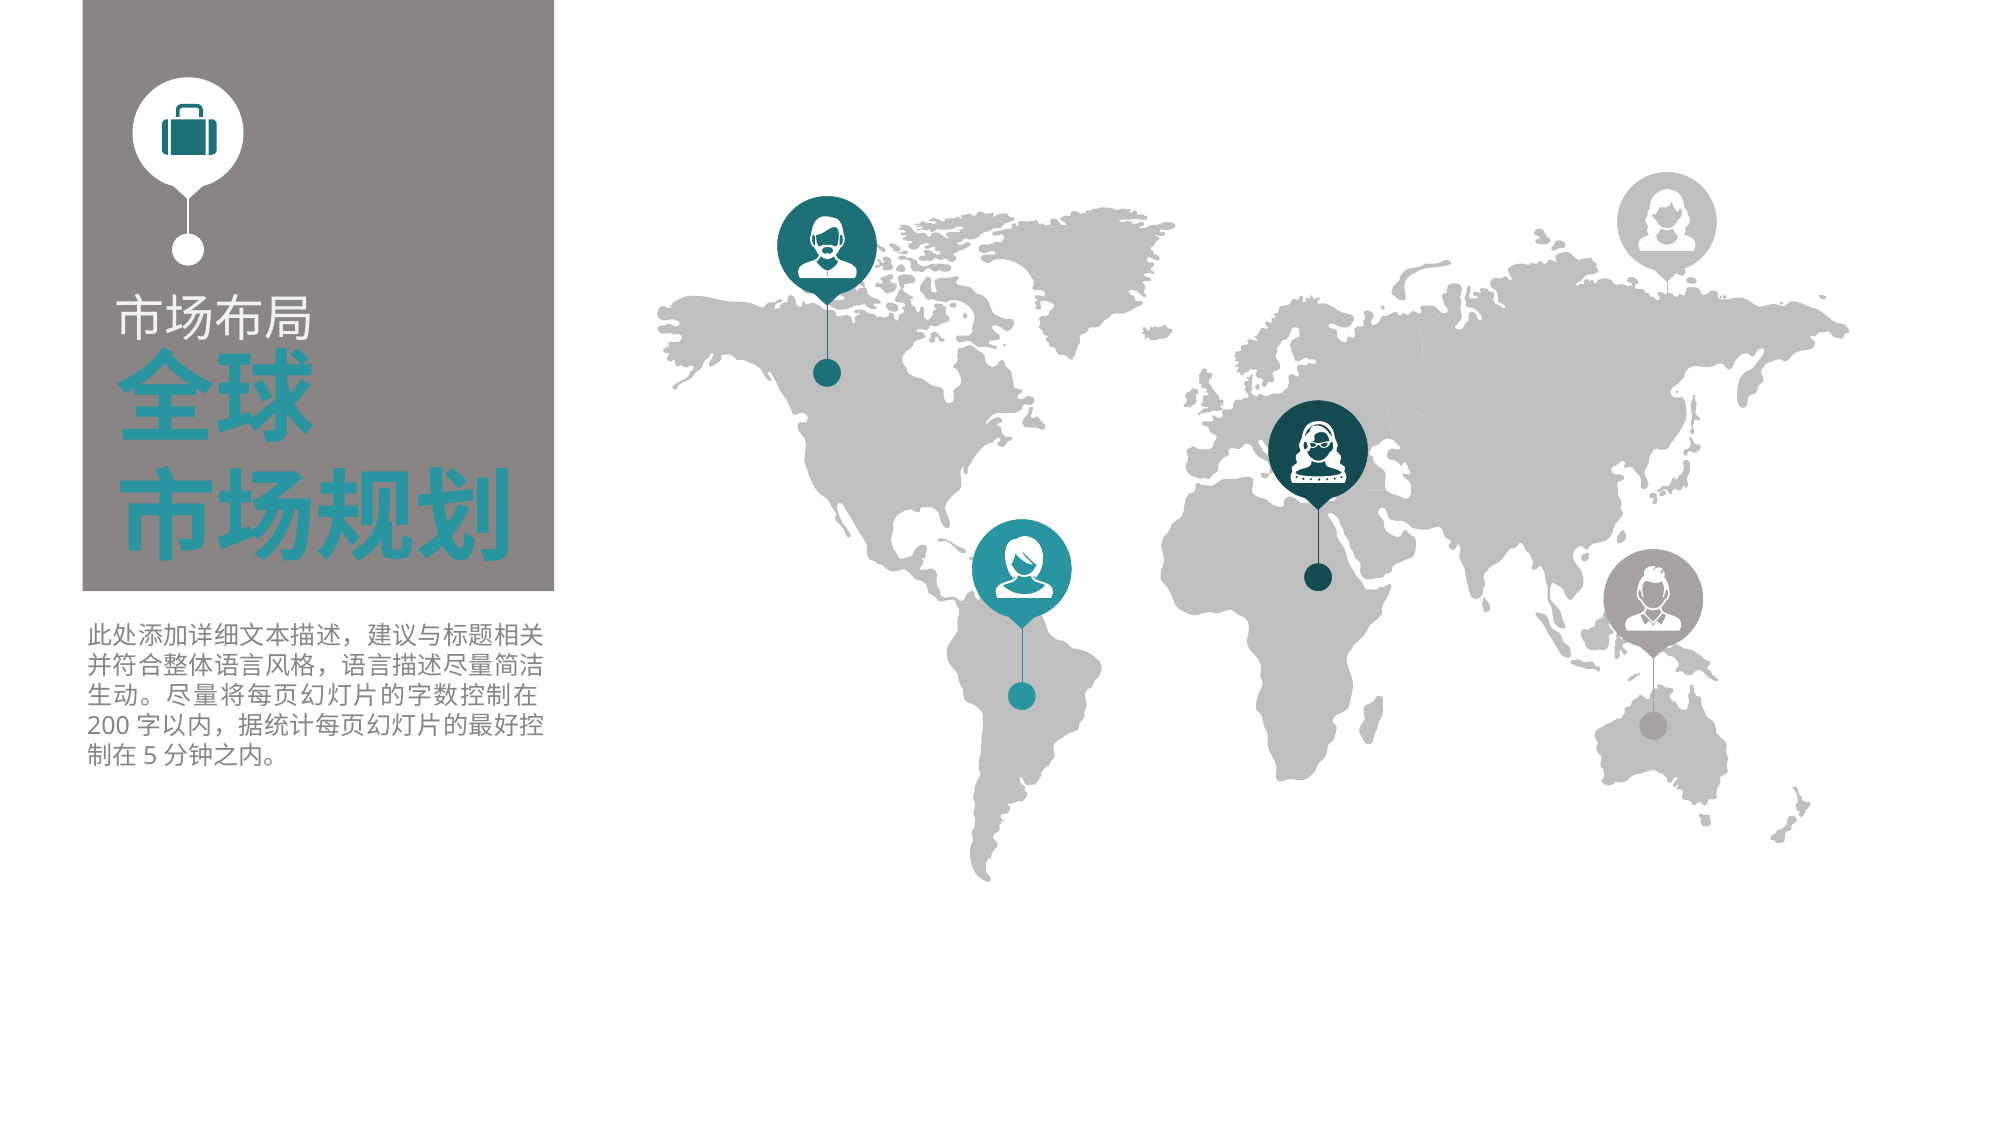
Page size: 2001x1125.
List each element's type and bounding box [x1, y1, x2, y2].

text_box [657, 207, 1849, 882]
text_box [972, 519, 1072, 710]
text_box [1603, 549, 1703, 740]
text_box [1617, 172, 1717, 363]
text_box [72, 0, 561, 779]
text_box [1268, 400, 1368, 591]
text_box [777, 196, 877, 387]
